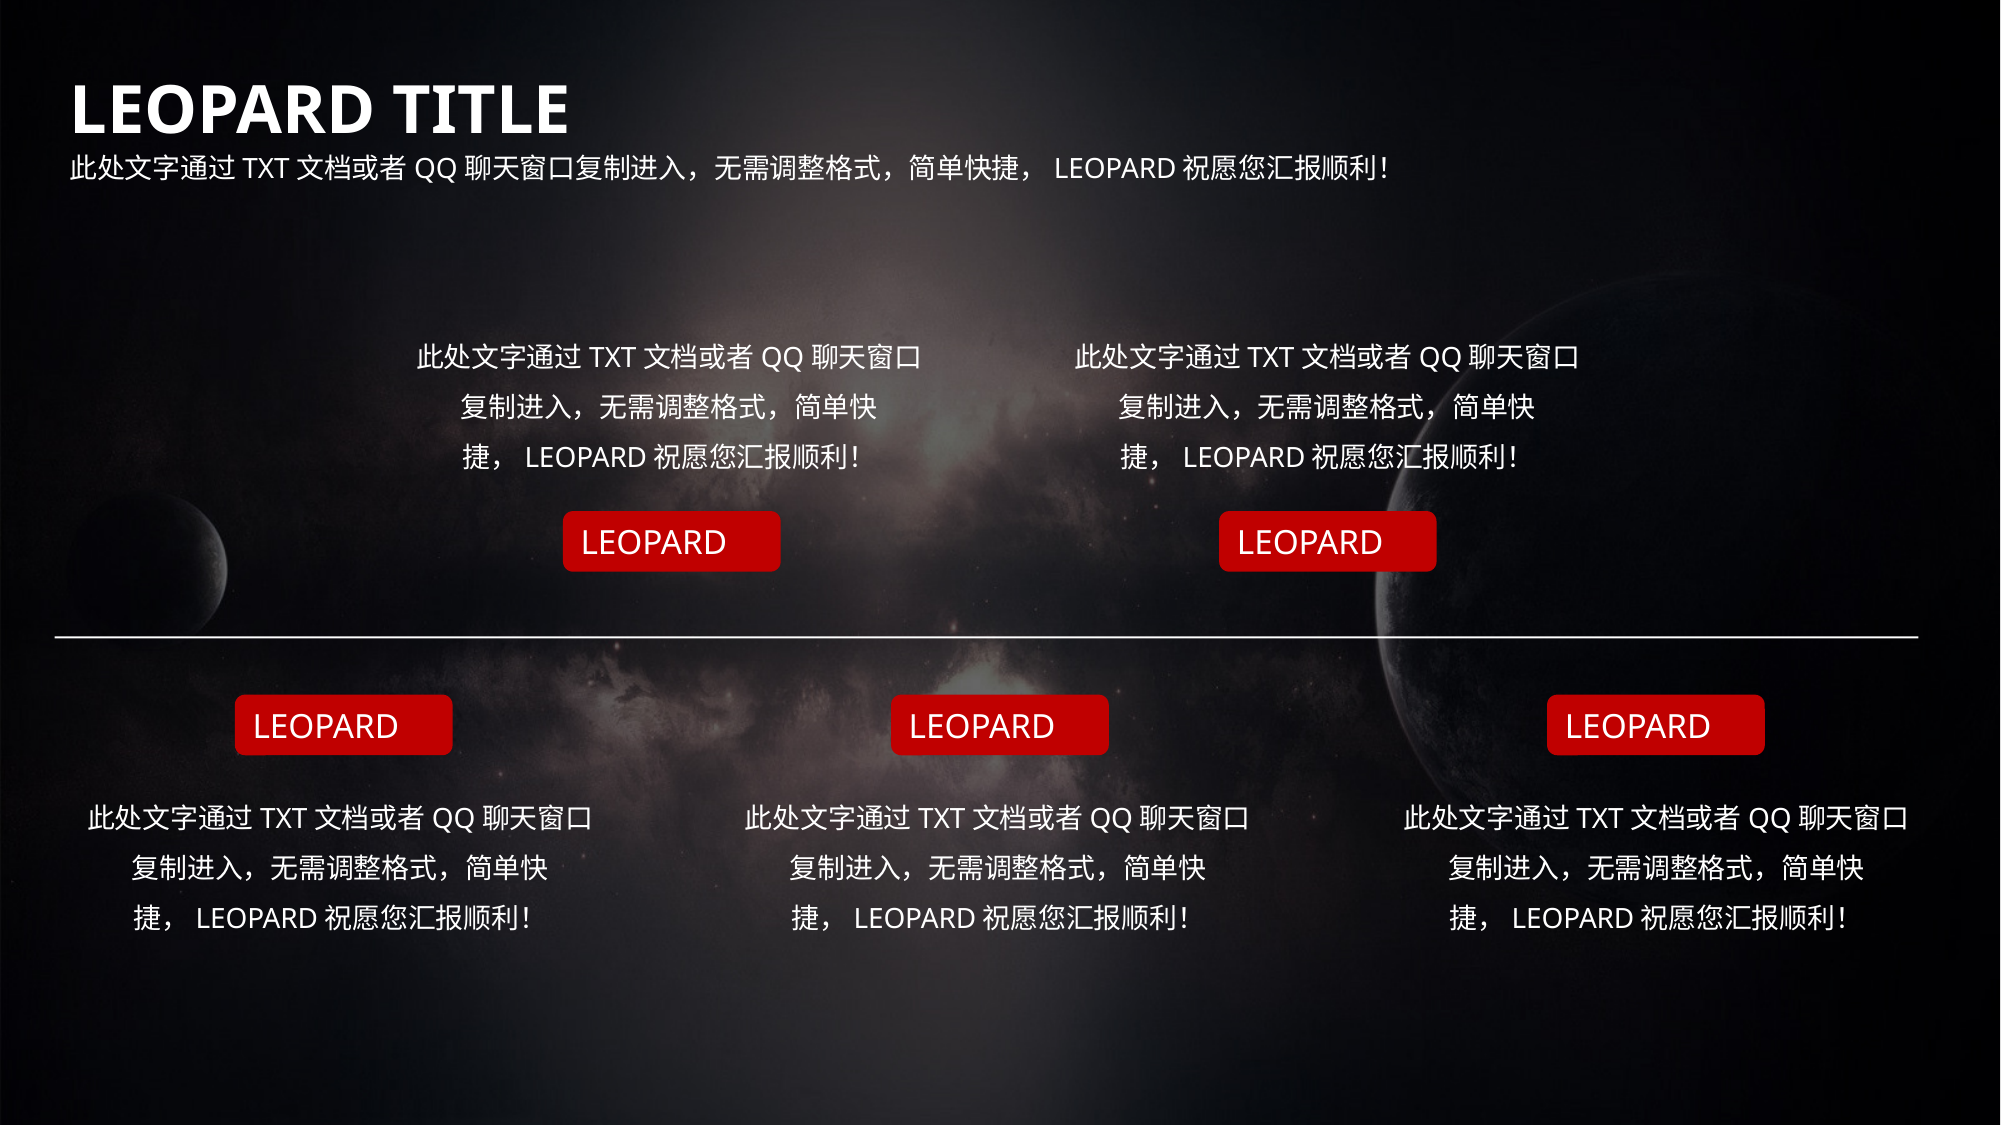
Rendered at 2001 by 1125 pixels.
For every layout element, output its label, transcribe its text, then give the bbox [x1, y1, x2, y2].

text_box LEOPARD [1219, 511, 1437, 572]
text_box 此处文字通过TXT文档或者QQ聊天窗口复制进入，无需调整格式，简单快捷，LEOPARD祝愿您汇报顺利！ [1381, 776, 1931, 942]
text_box LEOPARD TITLE [54, 58, 790, 126]
text_box LEOPARD [234, 694, 453, 756]
text_box 此处文字通过TXT文档或者QQ聊天窗口复制进入，无需调整格式，简单快捷，LEOPARD祝愿您汇报顺利！ [723, 776, 1273, 942]
text_box 此处文字通过TXT文档或者QQ聊天窗口复制进入，无需调整格式，简单快捷，LEOPARD祝愿您汇报顺利！ [54, 126, 1831, 192]
text_box 此处文字通过TXT文档或者QQ聊天窗口复制进入，无需调整格式，简单快捷，LEOPARD祝愿您汇报顺利！ [65, 776, 615, 942]
text_box 此处文字通过TXT文档或者QQ聊天窗口复制进入，无需调整格式，简单快捷，LEOPARD祝愿您汇报顺利！ [394, 315, 944, 480]
text_box LEOPARD [891, 694, 1109, 756]
text_box LEOPARD [562, 511, 781, 572]
picture [0, 0, 2001, 1125]
text_box 此处文字通过TXT文档或者QQ聊天窗口复制进入，无需调整格式，简单快捷，LEOPARD祝愿您汇报顺利！ [1052, 315, 1602, 480]
text_box LEOPARD [1547, 694, 1765, 756]
